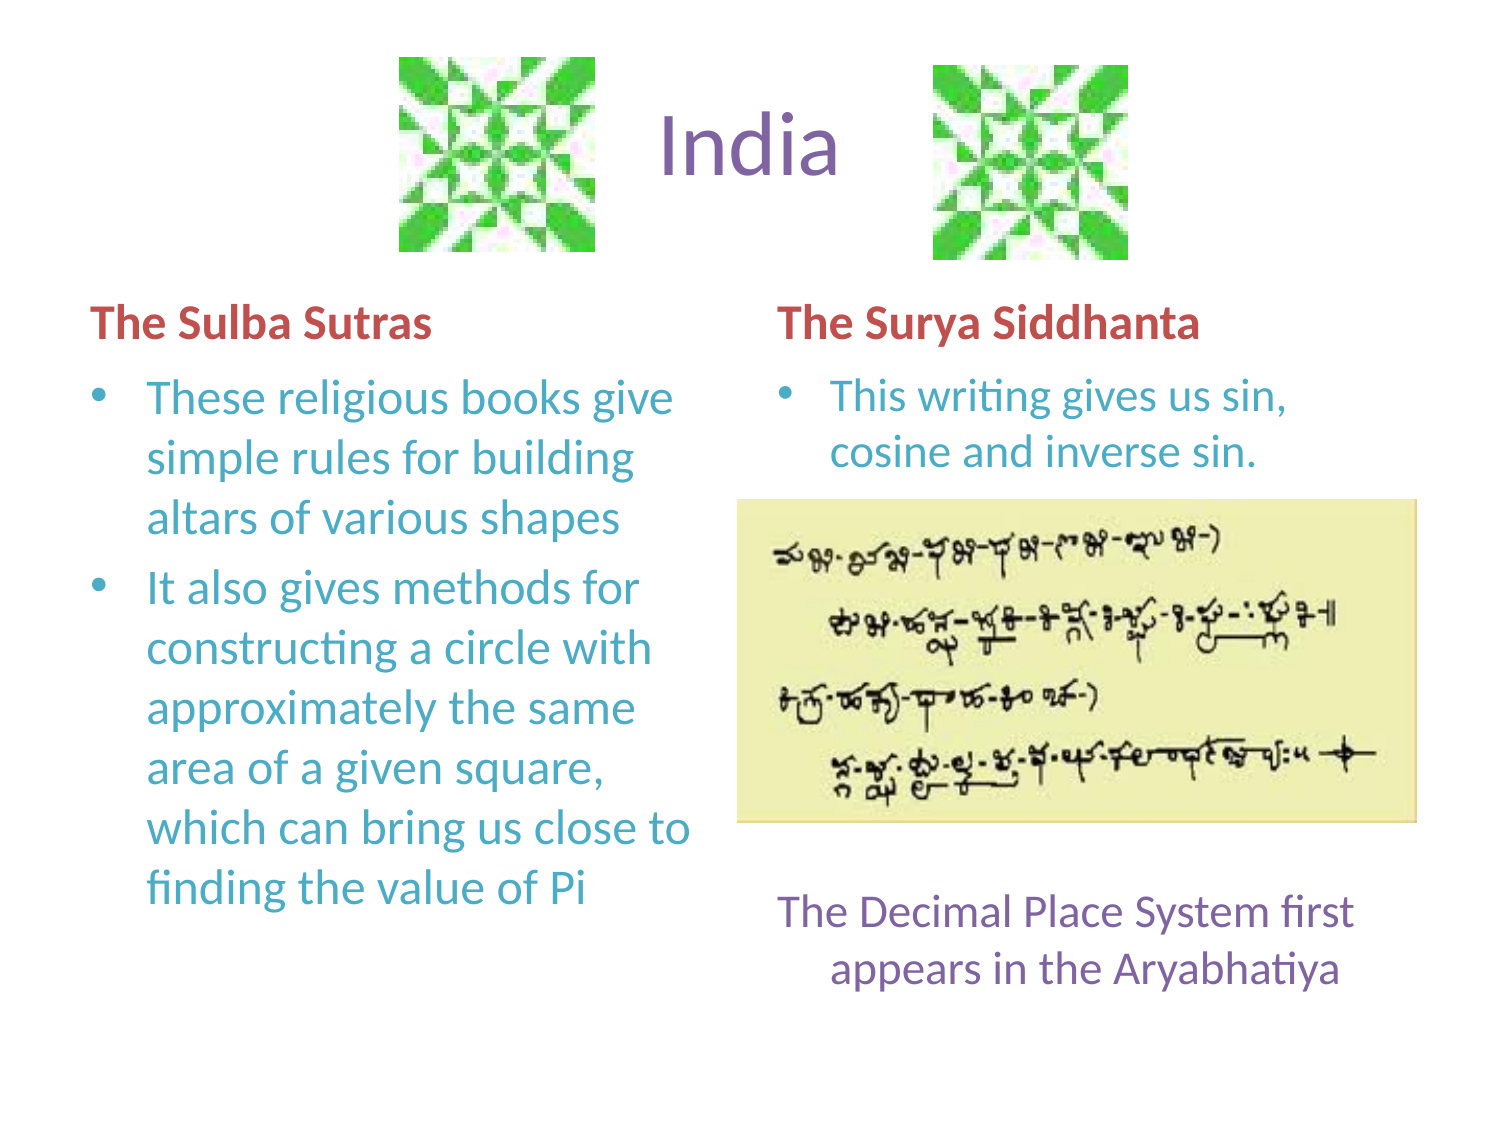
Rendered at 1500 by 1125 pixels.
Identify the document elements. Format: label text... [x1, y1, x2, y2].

list This writing gives us sin, cosine and inverse sin. The Decimal Place System first appears in the Aryabhatiya [761, 356, 1425, 1005]
picture [399, 57, 595, 253]
title India [75, 45, 1425, 233]
picture [933, 65, 1129, 260]
picture [737, 499, 1418, 824]
list The Surya Siddhanta [761, 251, 1425, 356]
list The Sulba Sutras [75, 251, 738, 356]
list These religious books give simple rules for building altars of various shapes It also gives methods for constructing a circle with approximately the same area of a given square, which can bring us close to finding the value of Pi [75, 356, 738, 1005]
